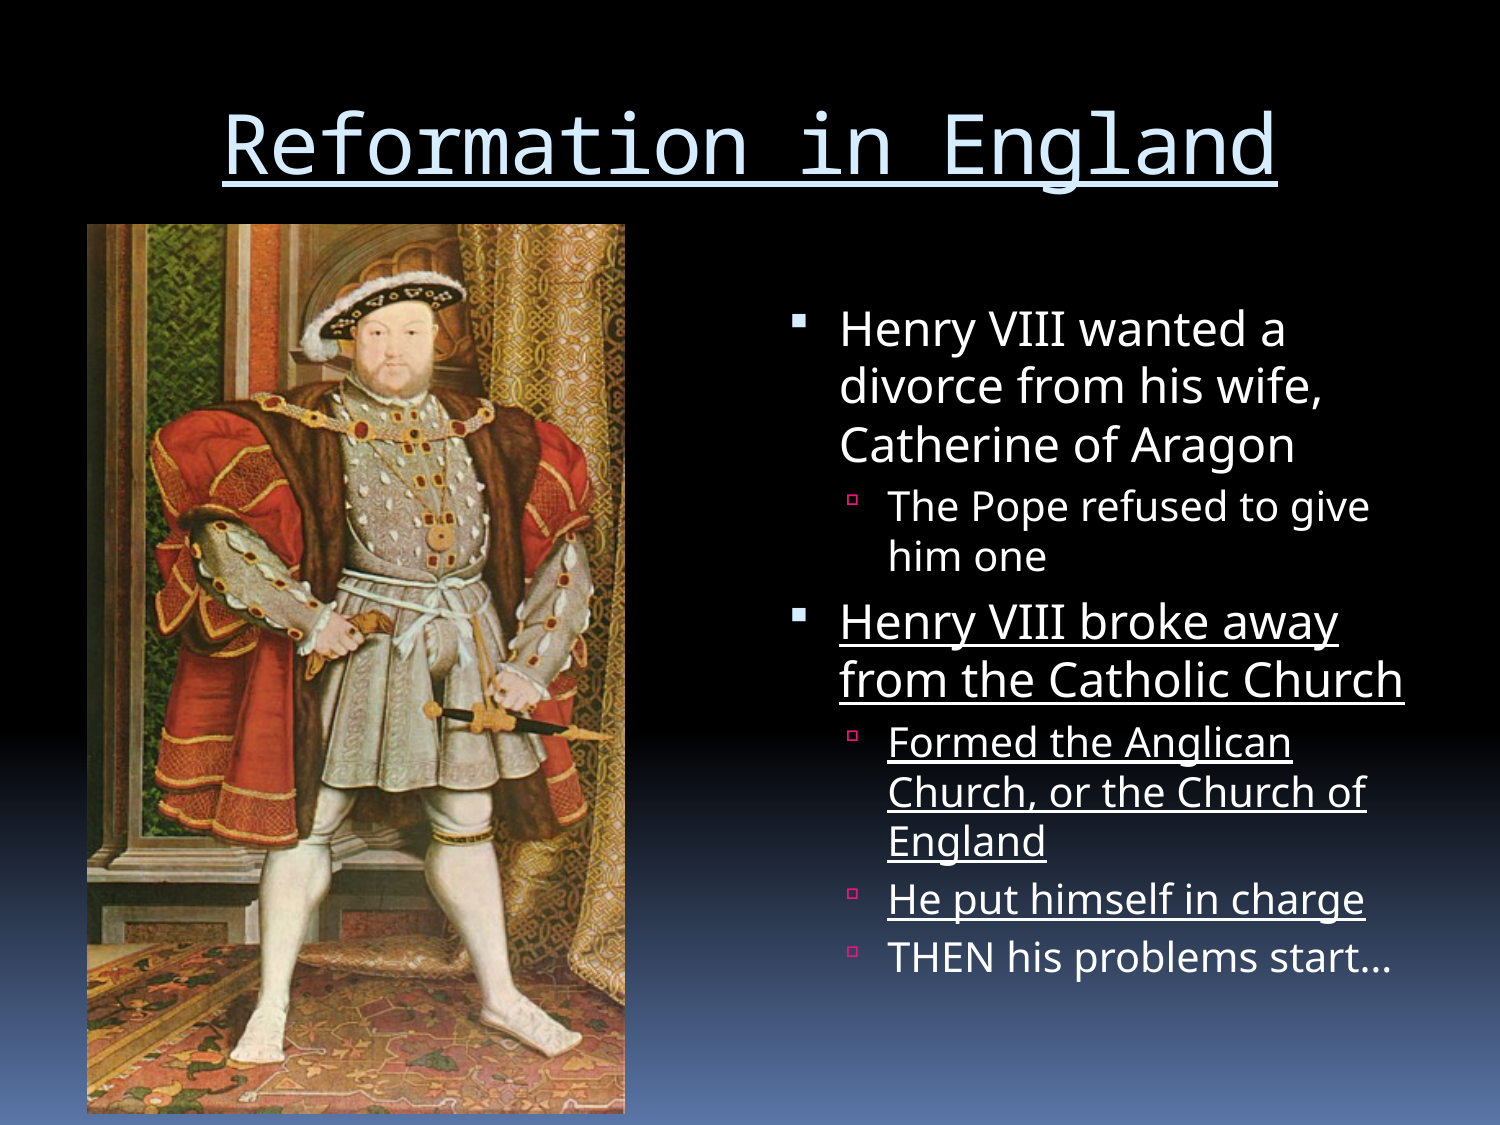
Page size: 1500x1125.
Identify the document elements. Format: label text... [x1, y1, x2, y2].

list Henry VIII wanted a divorce from his wife, Catherine of Aragon The Pope refused to give him one Henry VIII broke away from the Catholic Church Formed the Anglican Church, or the Church of England He put himself in charge THEN his problems start… [763, 290, 1427, 1033]
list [86, 224, 626, 1115]
title Reformation in England [75, 83, 1425, 234]
